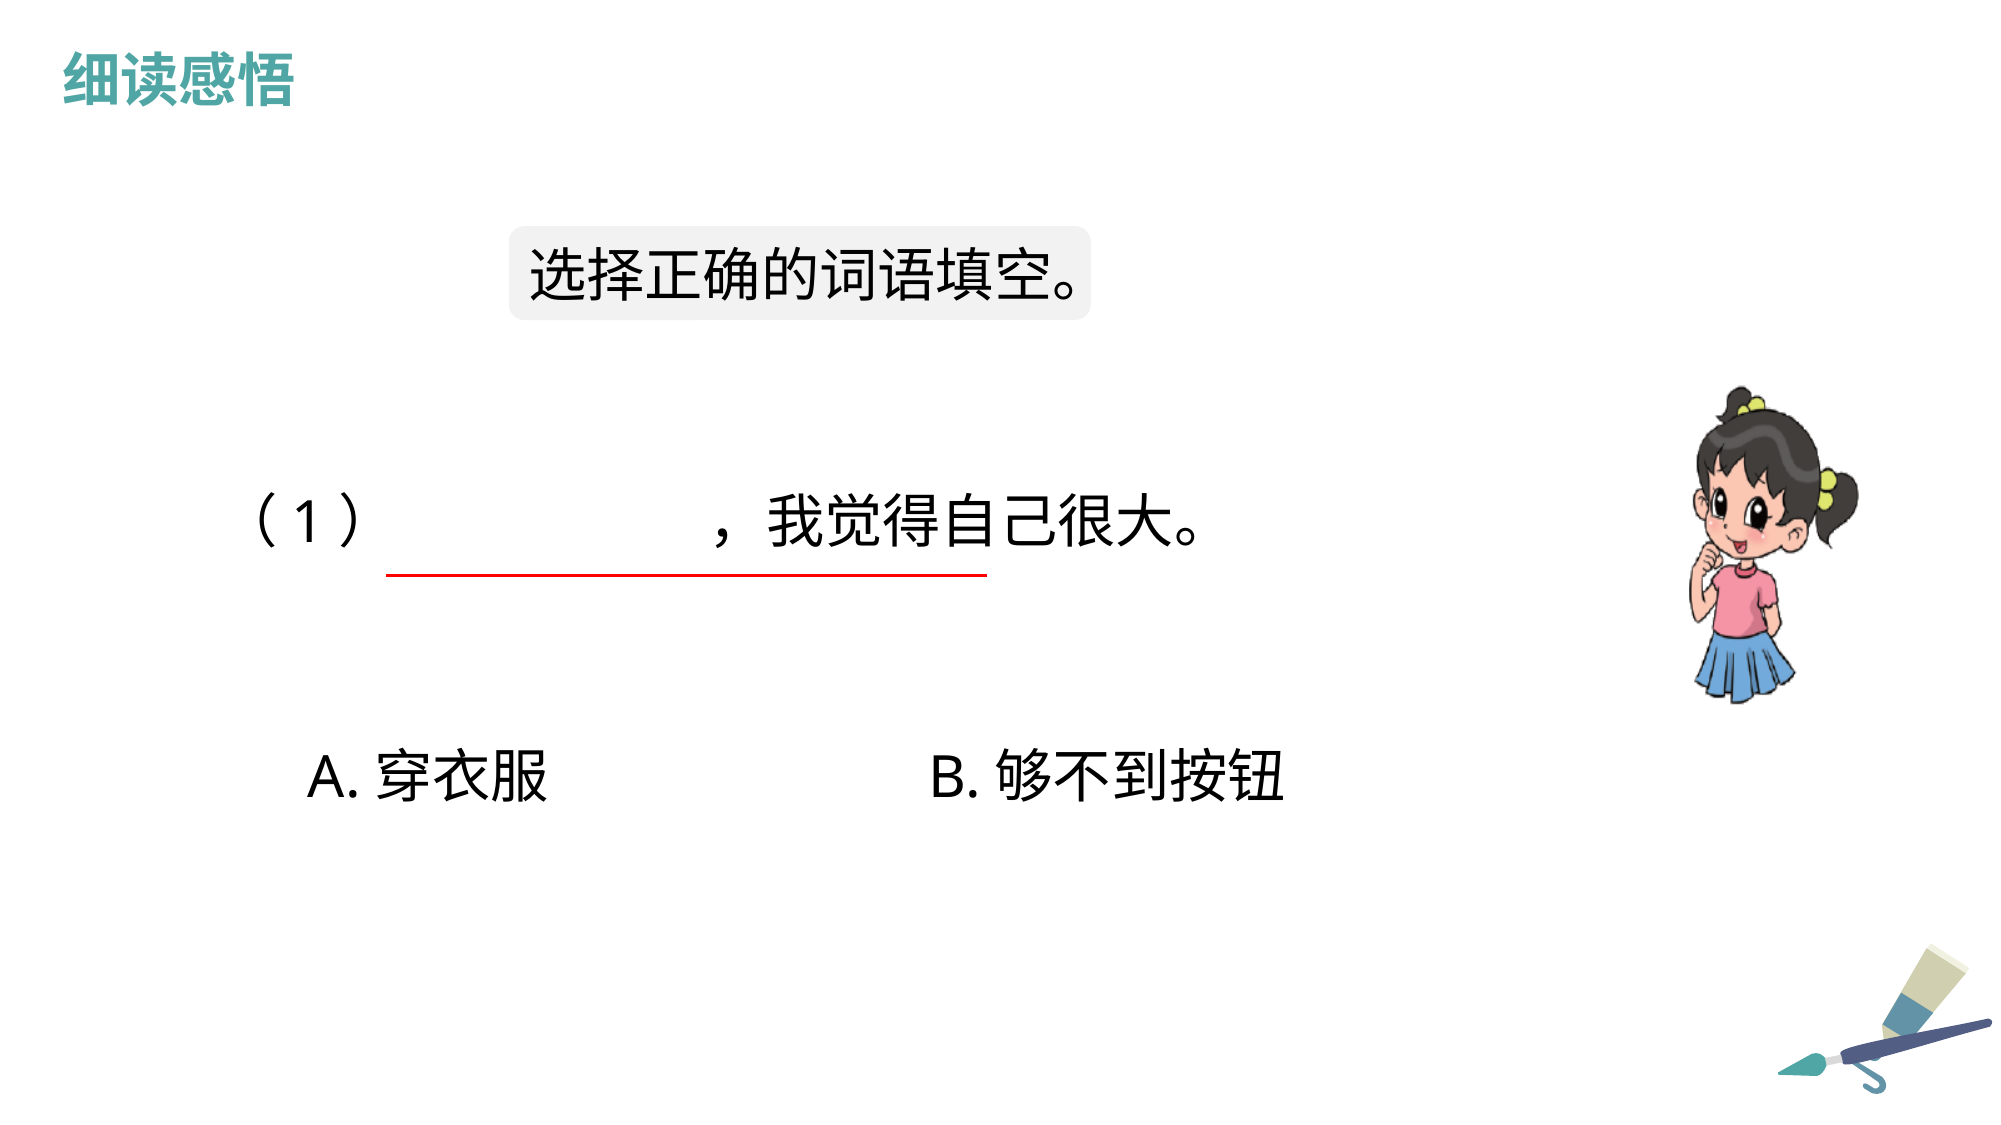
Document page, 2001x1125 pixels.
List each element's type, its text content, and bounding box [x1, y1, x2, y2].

text_box A.穿衣服 [292, 731, 597, 816]
text_box 细读感悟 [47, 35, 311, 121]
picture [1673, 383, 1869, 706]
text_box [1811, 945, 1974, 1125]
text_box 选择正确的词语填空。 [508, 226, 1091, 321]
text_box （1） ，我觉得自己很大。 [204, 476, 1673, 632]
text_box B.够不到按钮 [913, 731, 1301, 816]
